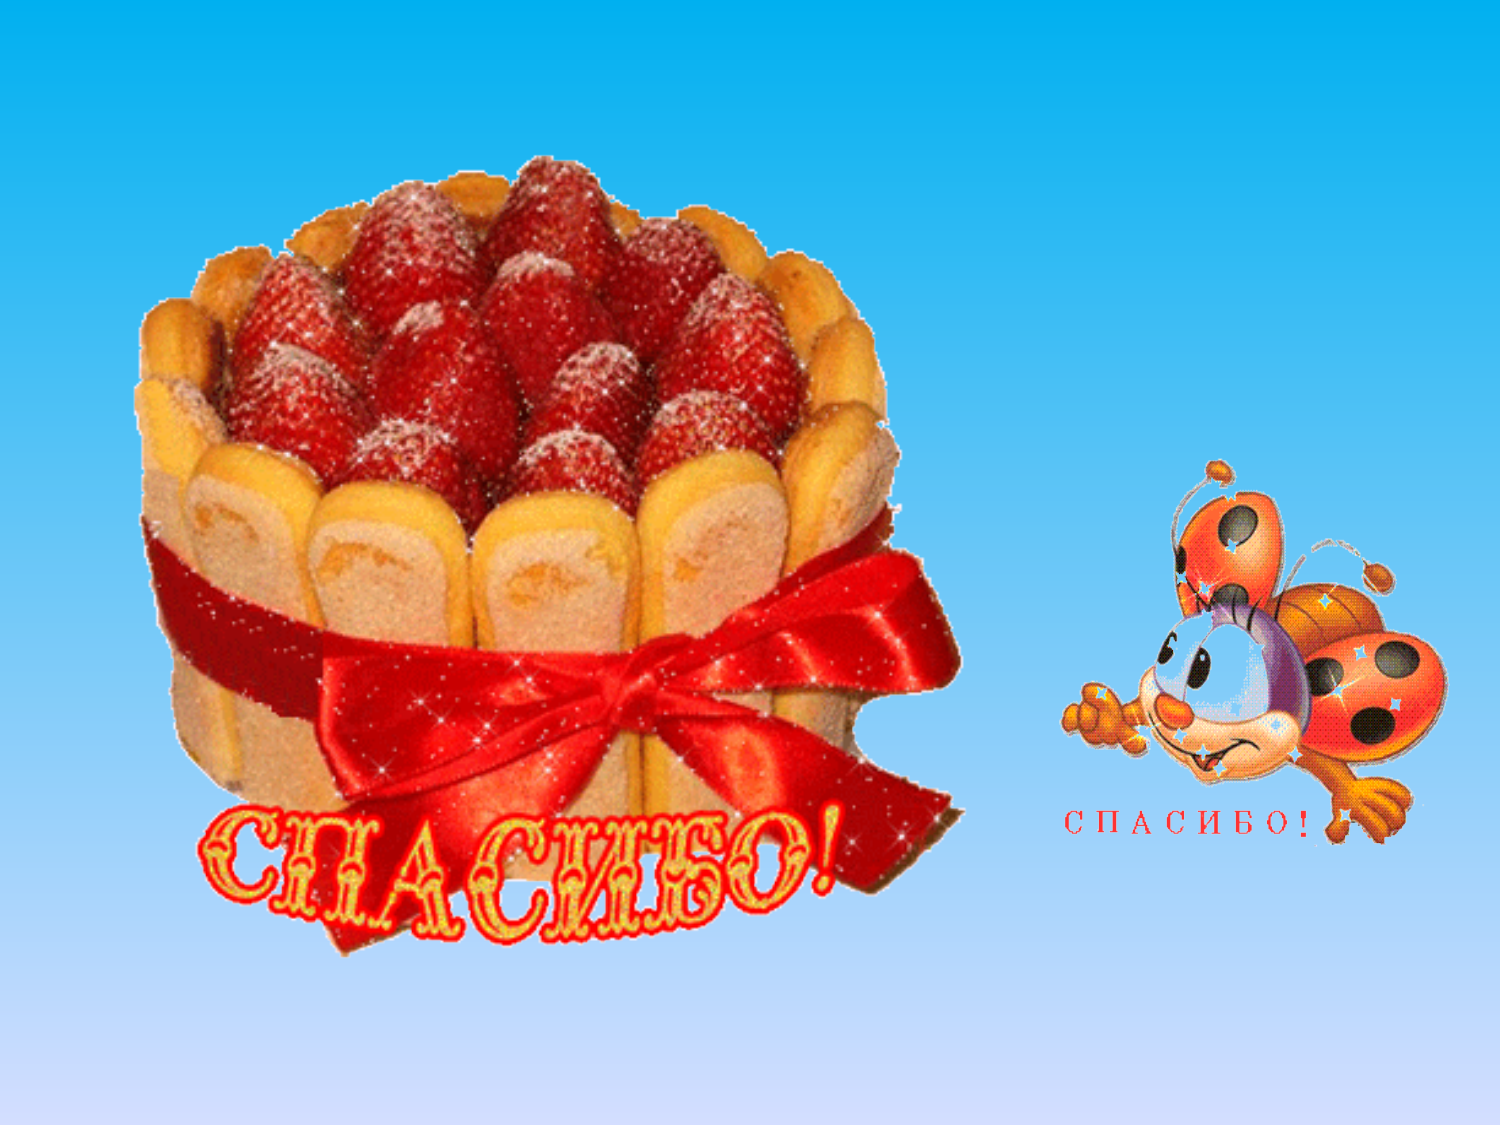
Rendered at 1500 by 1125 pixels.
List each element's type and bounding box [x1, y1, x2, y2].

picture [0, 144, 981, 1125]
picture [1056, 455, 1500, 865]
